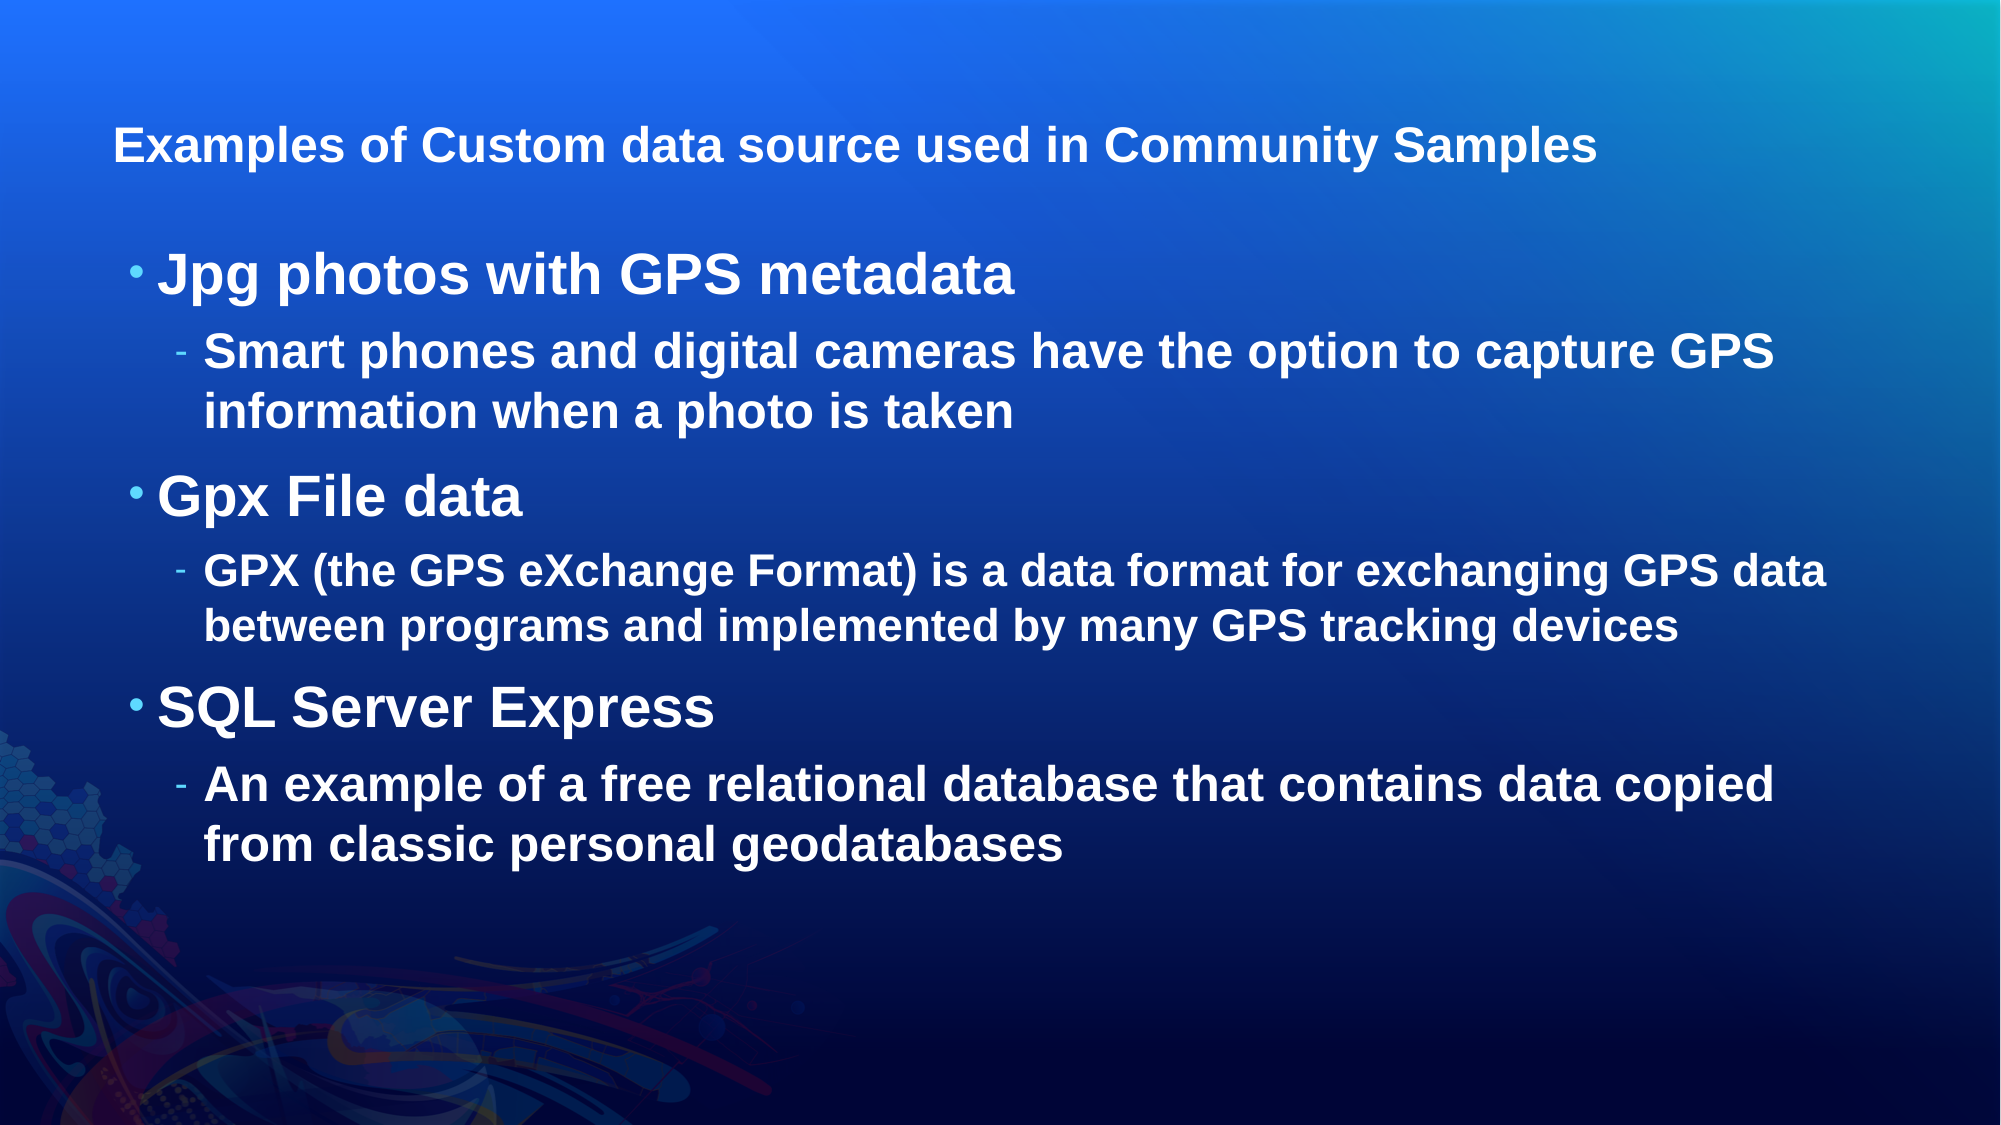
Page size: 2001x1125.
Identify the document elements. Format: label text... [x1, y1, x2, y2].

list Jpg photos with GPS metadata Smart phones and digital cameras have the option to capture GPS information when a photo is taken Gpx File data GPX (the GPS eXchange Format) is a data format for exchanging GPS data between programs and implemented by many GPS tracking devices SQL Server Express An example of a free relational database that contains data copied from classic personal geodatabases [128, 236, 1830, 930]
title Examples of Custom data source used in Community Samples [112, 111, 1889, 173]
